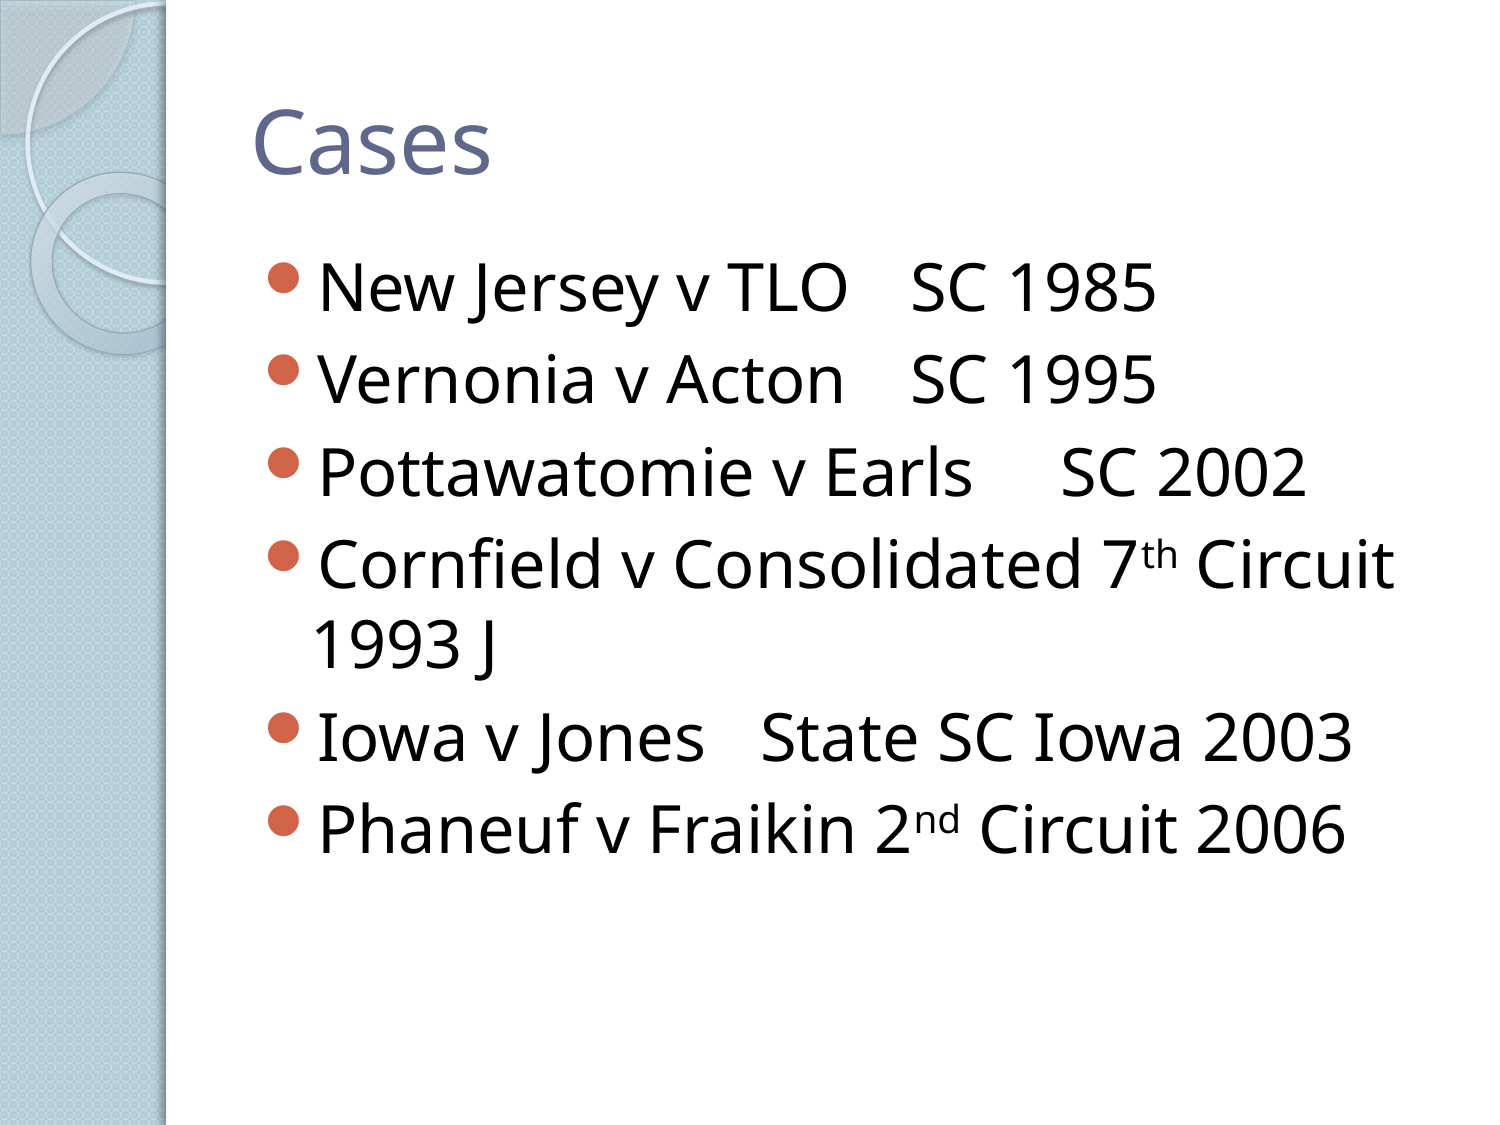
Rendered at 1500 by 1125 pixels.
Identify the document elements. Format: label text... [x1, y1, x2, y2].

title Cases [235, 45, 1466, 233]
list New Jersey v TLO SC 1985 Vernonia v Acton SC 1995 Pottawatomie v Earls SC 2002 Cornfield v Consolidated 7th Circuit 1993 J Iowa v Jones State SC Iowa 2003 Phaneuf v Fraikin 2nd Circuit 2006 [235, 237, 1466, 1025]
